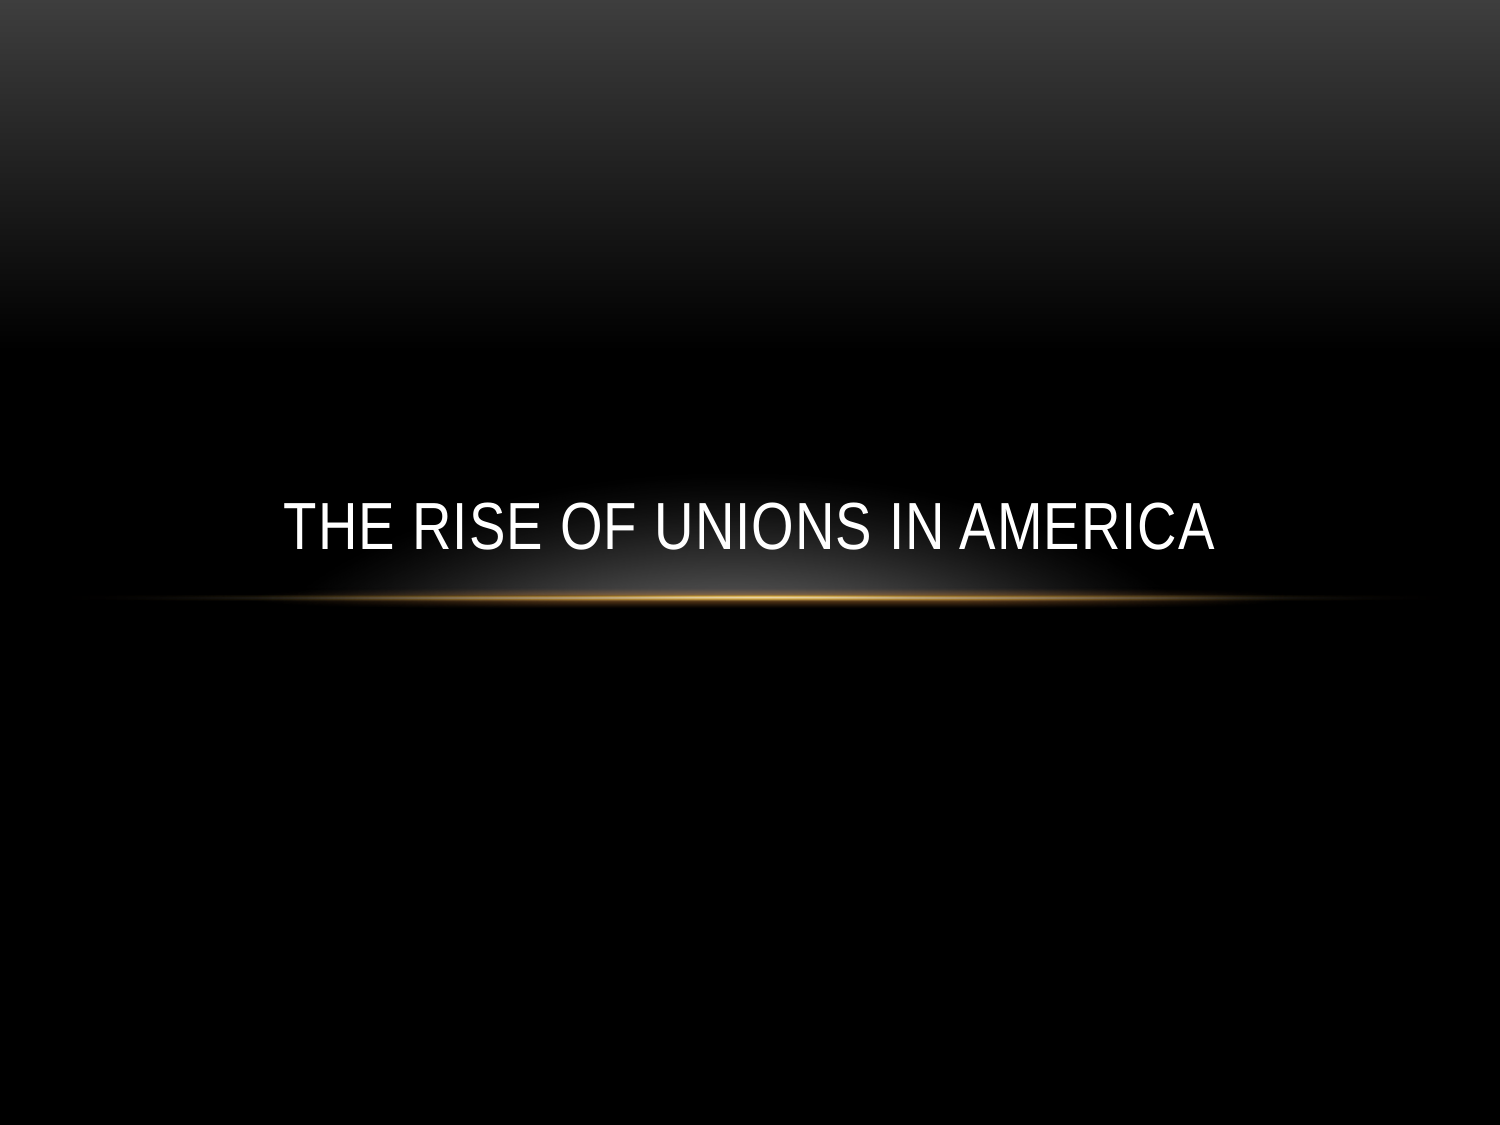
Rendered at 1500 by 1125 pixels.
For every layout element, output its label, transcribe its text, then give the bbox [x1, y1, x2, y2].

picture [0, 0, 1500, 750]
title The rise of Unions in America [112, 329, 1388, 571]
